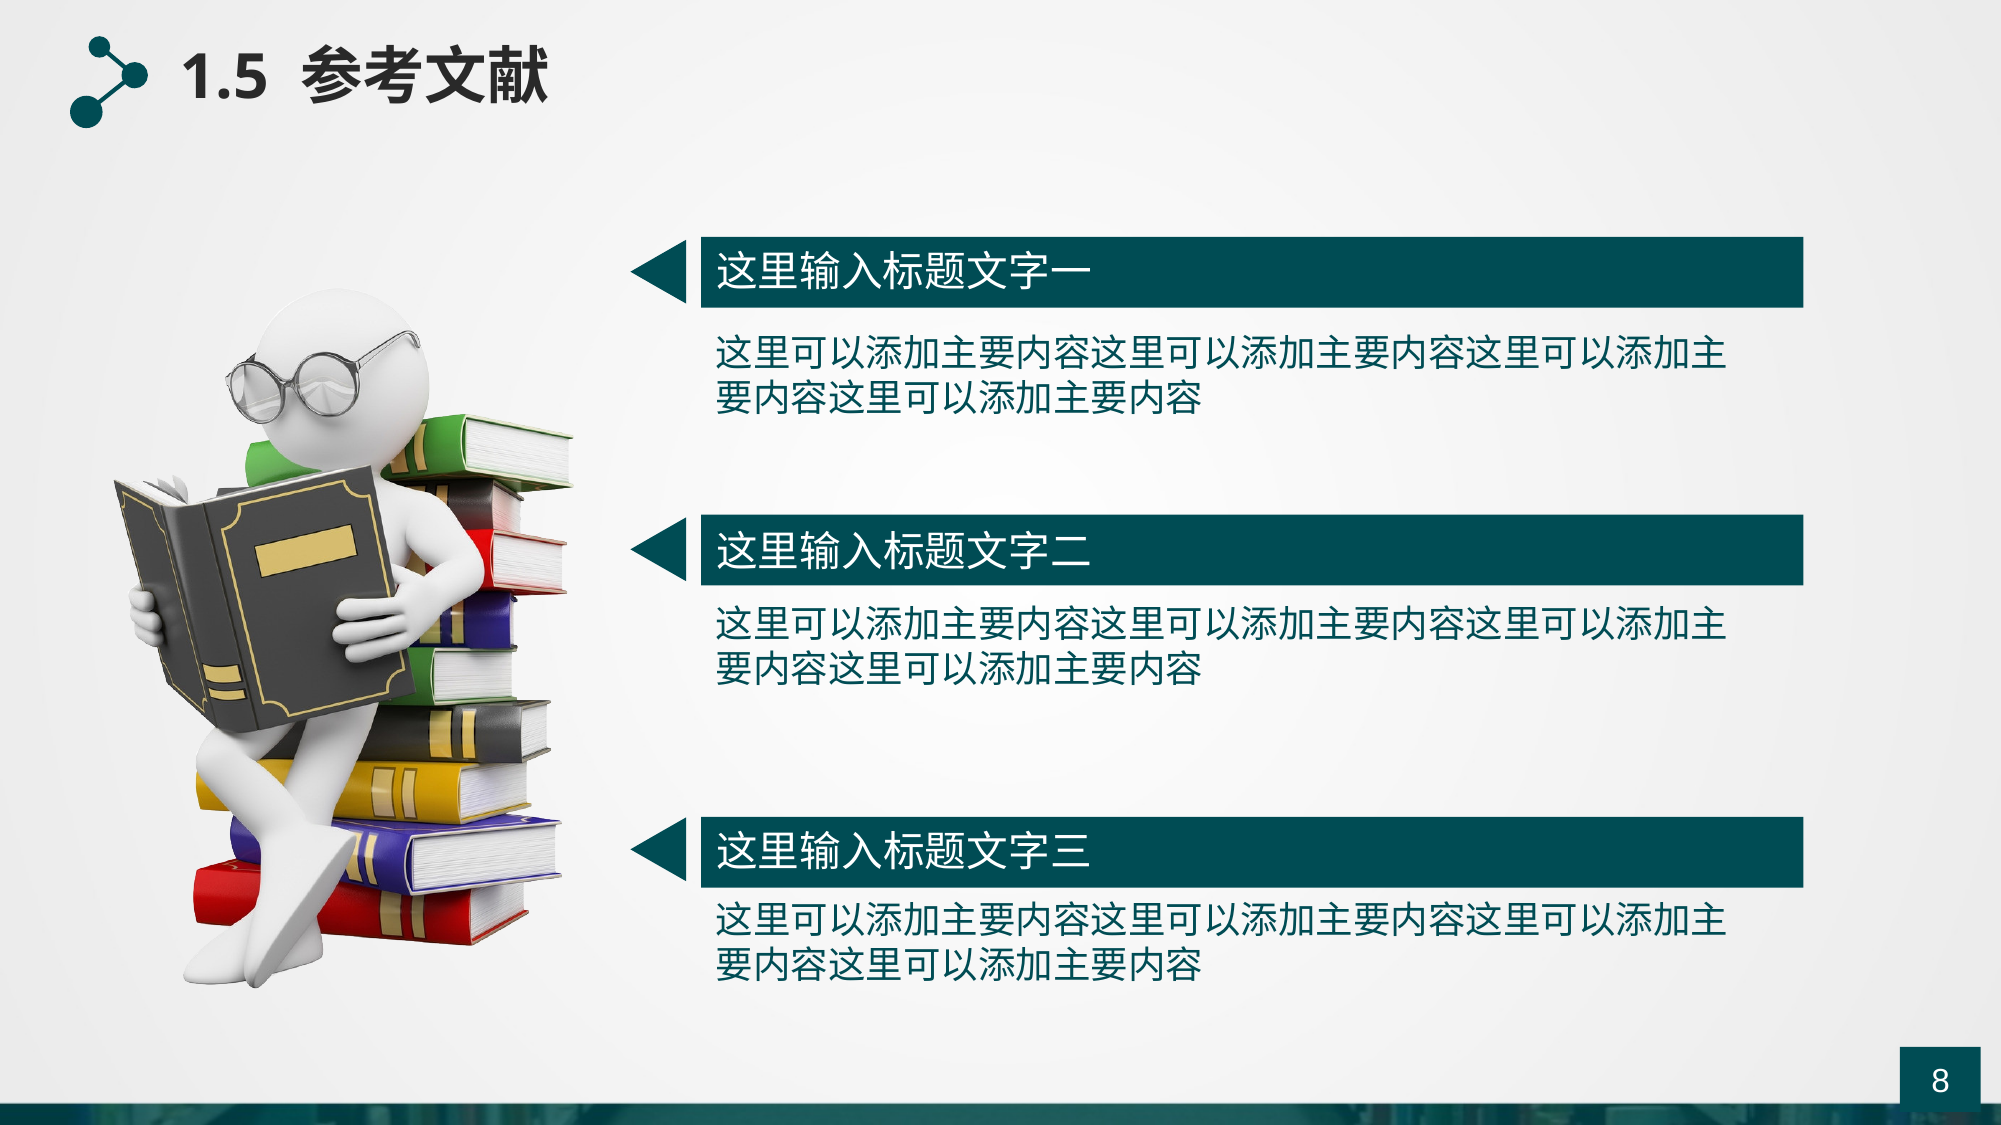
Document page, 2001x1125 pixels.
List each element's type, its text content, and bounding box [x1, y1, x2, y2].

text_box 这里可以添加主要内容这里可以添加主要内容这里可以添加主要内容这里可以添加主要内容 [701, 592, 1780, 698]
text_box [641, 817, 687, 882]
text_box [701, 514, 1804, 586]
text_box [70, 36, 148, 129]
text_box [701, 816, 1804, 888]
text_box 这里可以添加主要内容这里可以添加主要内容这里可以添加主要内容这里可以添加主要内容 [701, 322, 1780, 427]
text_box 这里输入标题文字二 [701, 516, 1320, 582]
text_box [630, 239, 687, 304]
text_box 这里输入标题文字一 [701, 236, 1296, 302]
picture [0, 0, 2001, 1125]
text_box [701, 236, 1804, 308]
text_box 1.5 参考文献 [164, 28, 565, 119]
text_box 这里可以添加主要内容这里可以添加主要内容这里可以添加主要内容这里可以添加主要内容 [701, 888, 1780, 994]
text_box [641, 517, 687, 582]
text_box 这里输入标题文字三 [701, 816, 1320, 882]
